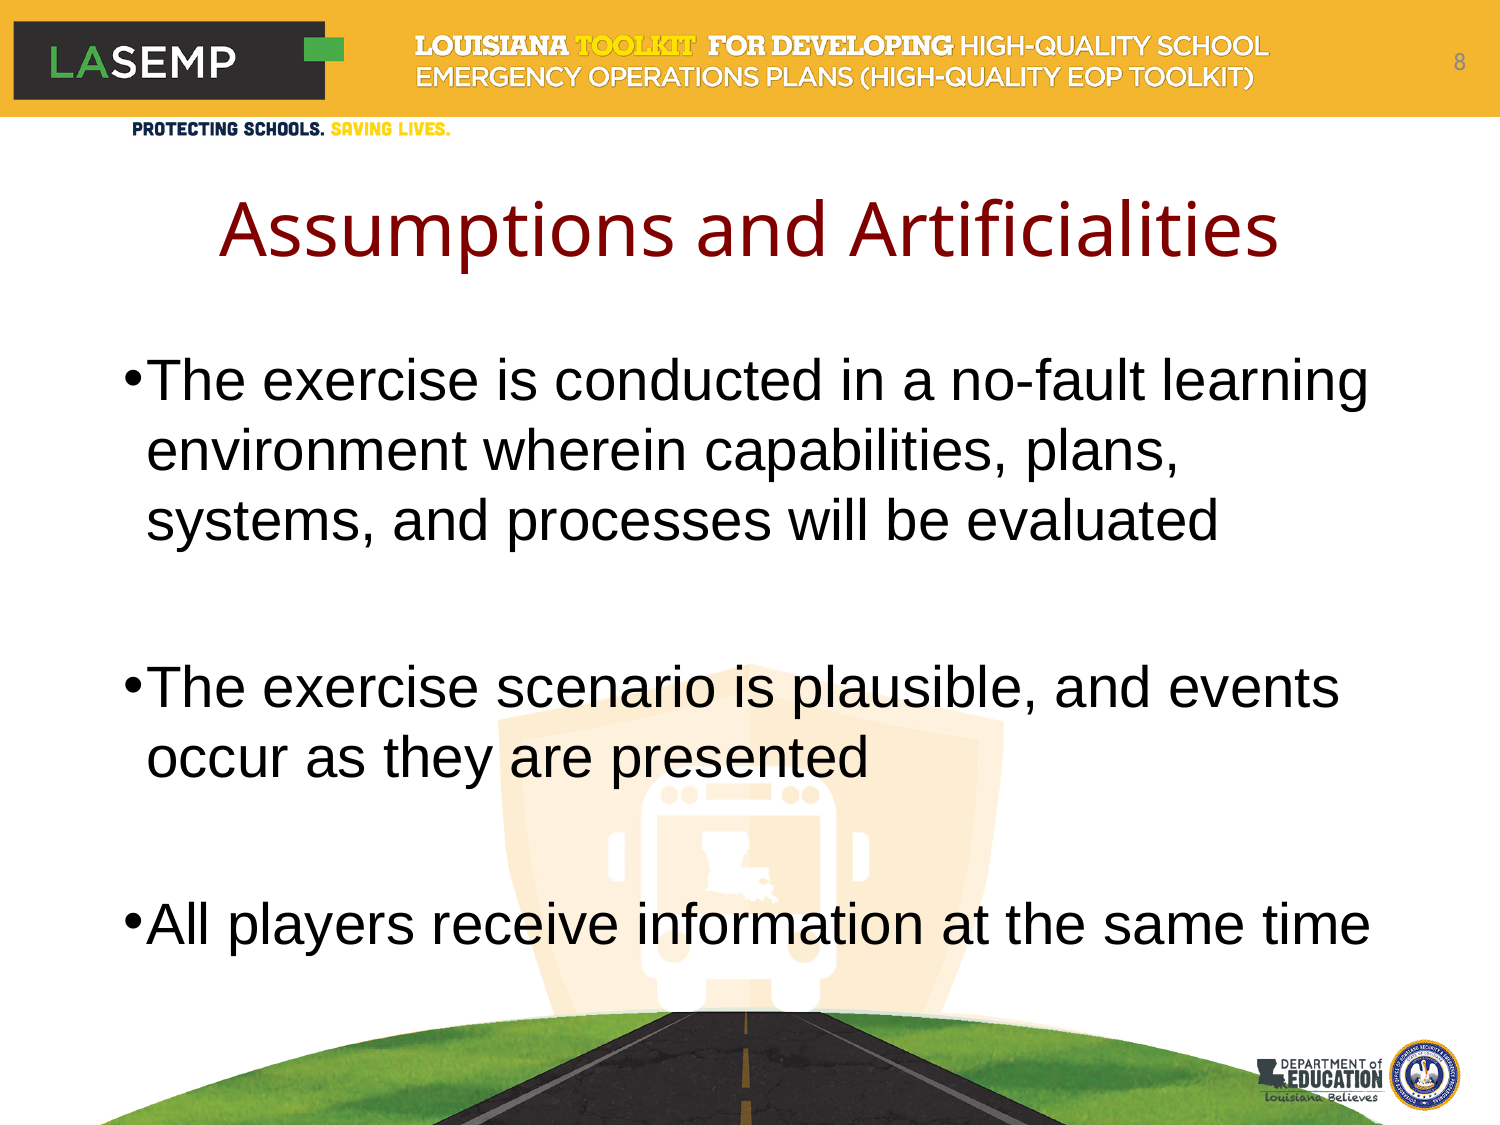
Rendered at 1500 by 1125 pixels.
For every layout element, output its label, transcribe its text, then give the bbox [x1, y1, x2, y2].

title Assumptions and Artificialities [75, 133, 1425, 321]
picture [0, 0, 1500, 1125]
slide_number 8 [1131, 30, 1482, 91]
list The exercise is conducted in a no-fault learning environment wherein capabilities, plans, systems, and processes will be evaluated The exercise scenario is plausible, and events occur as they are presented All players receive information at the same time [75, 335, 1425, 852]
